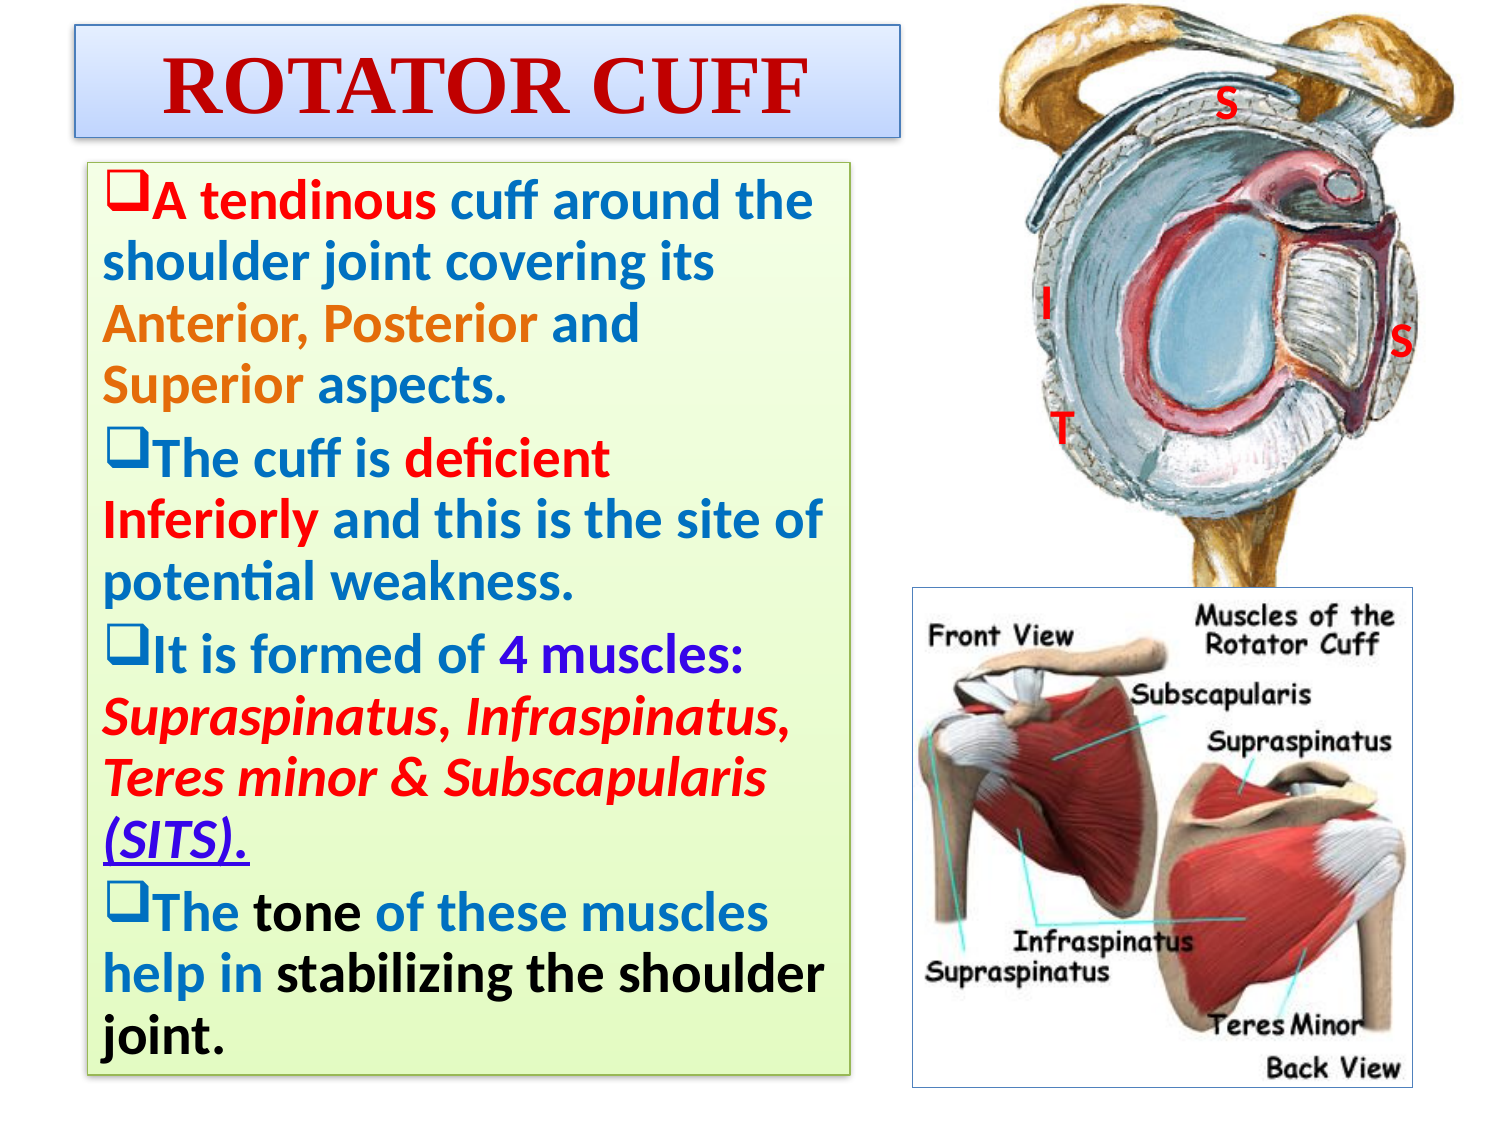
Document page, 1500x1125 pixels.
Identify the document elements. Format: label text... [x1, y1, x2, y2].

picture [912, 587, 1413, 1088]
title ROTATOR CUFF [74, 24, 901, 138]
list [987, 0, 1465, 657]
list A tendinous cuff around the shoulder joint covering its Anterior, Posterior and Superior aspects. The cuff is deficient Inferiorly and this is the site of potential weakness. It is formed of 4 muscles: Supraspinatus, Infraspinatus, Teres minor & Subscapularis (SITS). The tone of these muscles help in stabilizing the shoulder joint. [87, 162, 851, 1076]
